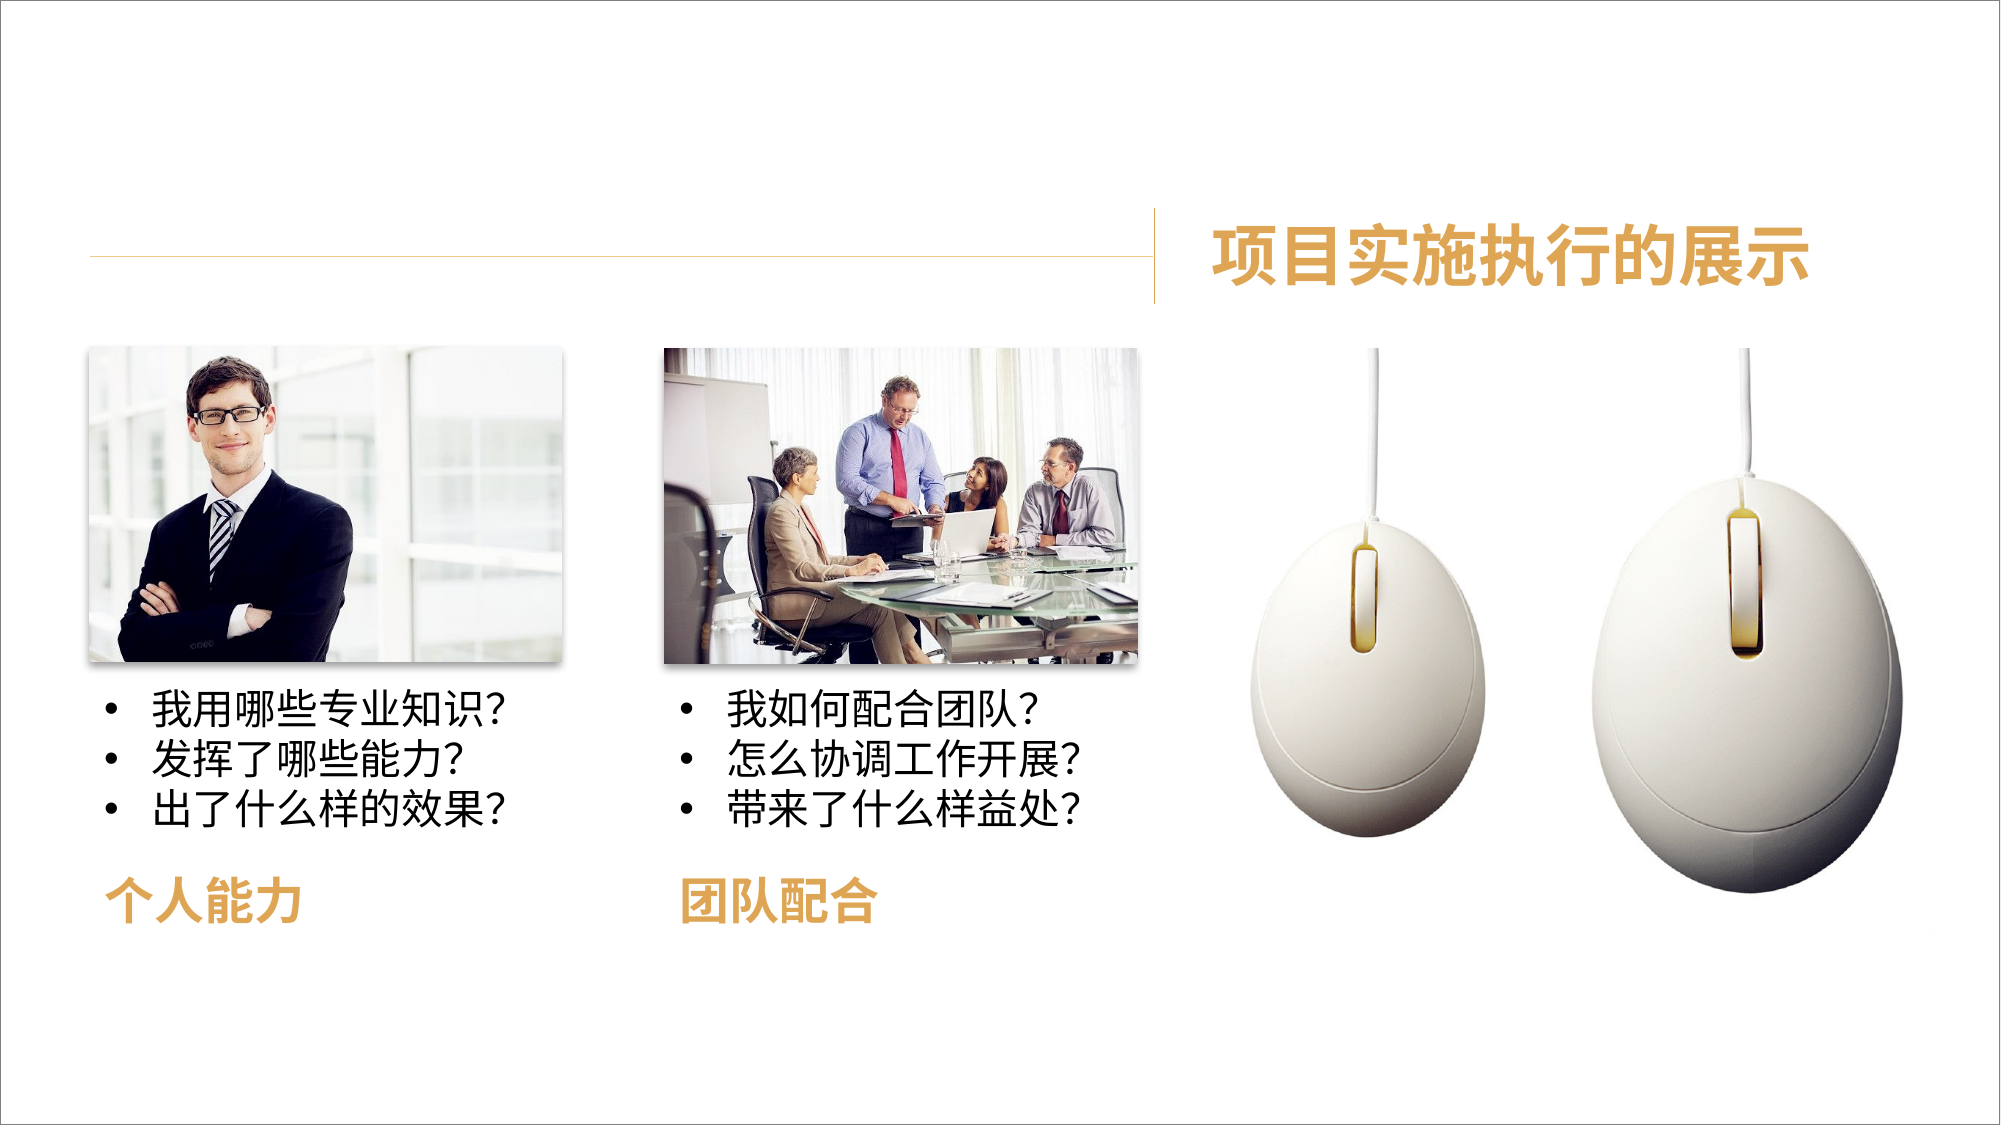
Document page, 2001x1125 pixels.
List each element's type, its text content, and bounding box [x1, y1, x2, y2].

text_box 我用哪些专业知识？ 发挥了哪些能力？ 出了什么样的效果？ [89, 675, 562, 841]
text_box 个人能力 [89, 862, 562, 938]
text_box 我如何配合团队？ 怎么协调工作开展？ 带来了什么样益处？ [664, 675, 1105, 841]
picture [89, 346, 562, 662]
text_box 团队配合 [664, 862, 1105, 938]
text_box 项目实施执行的展示 [1196, 206, 1901, 301]
picture [664, 348, 1992, 940]
